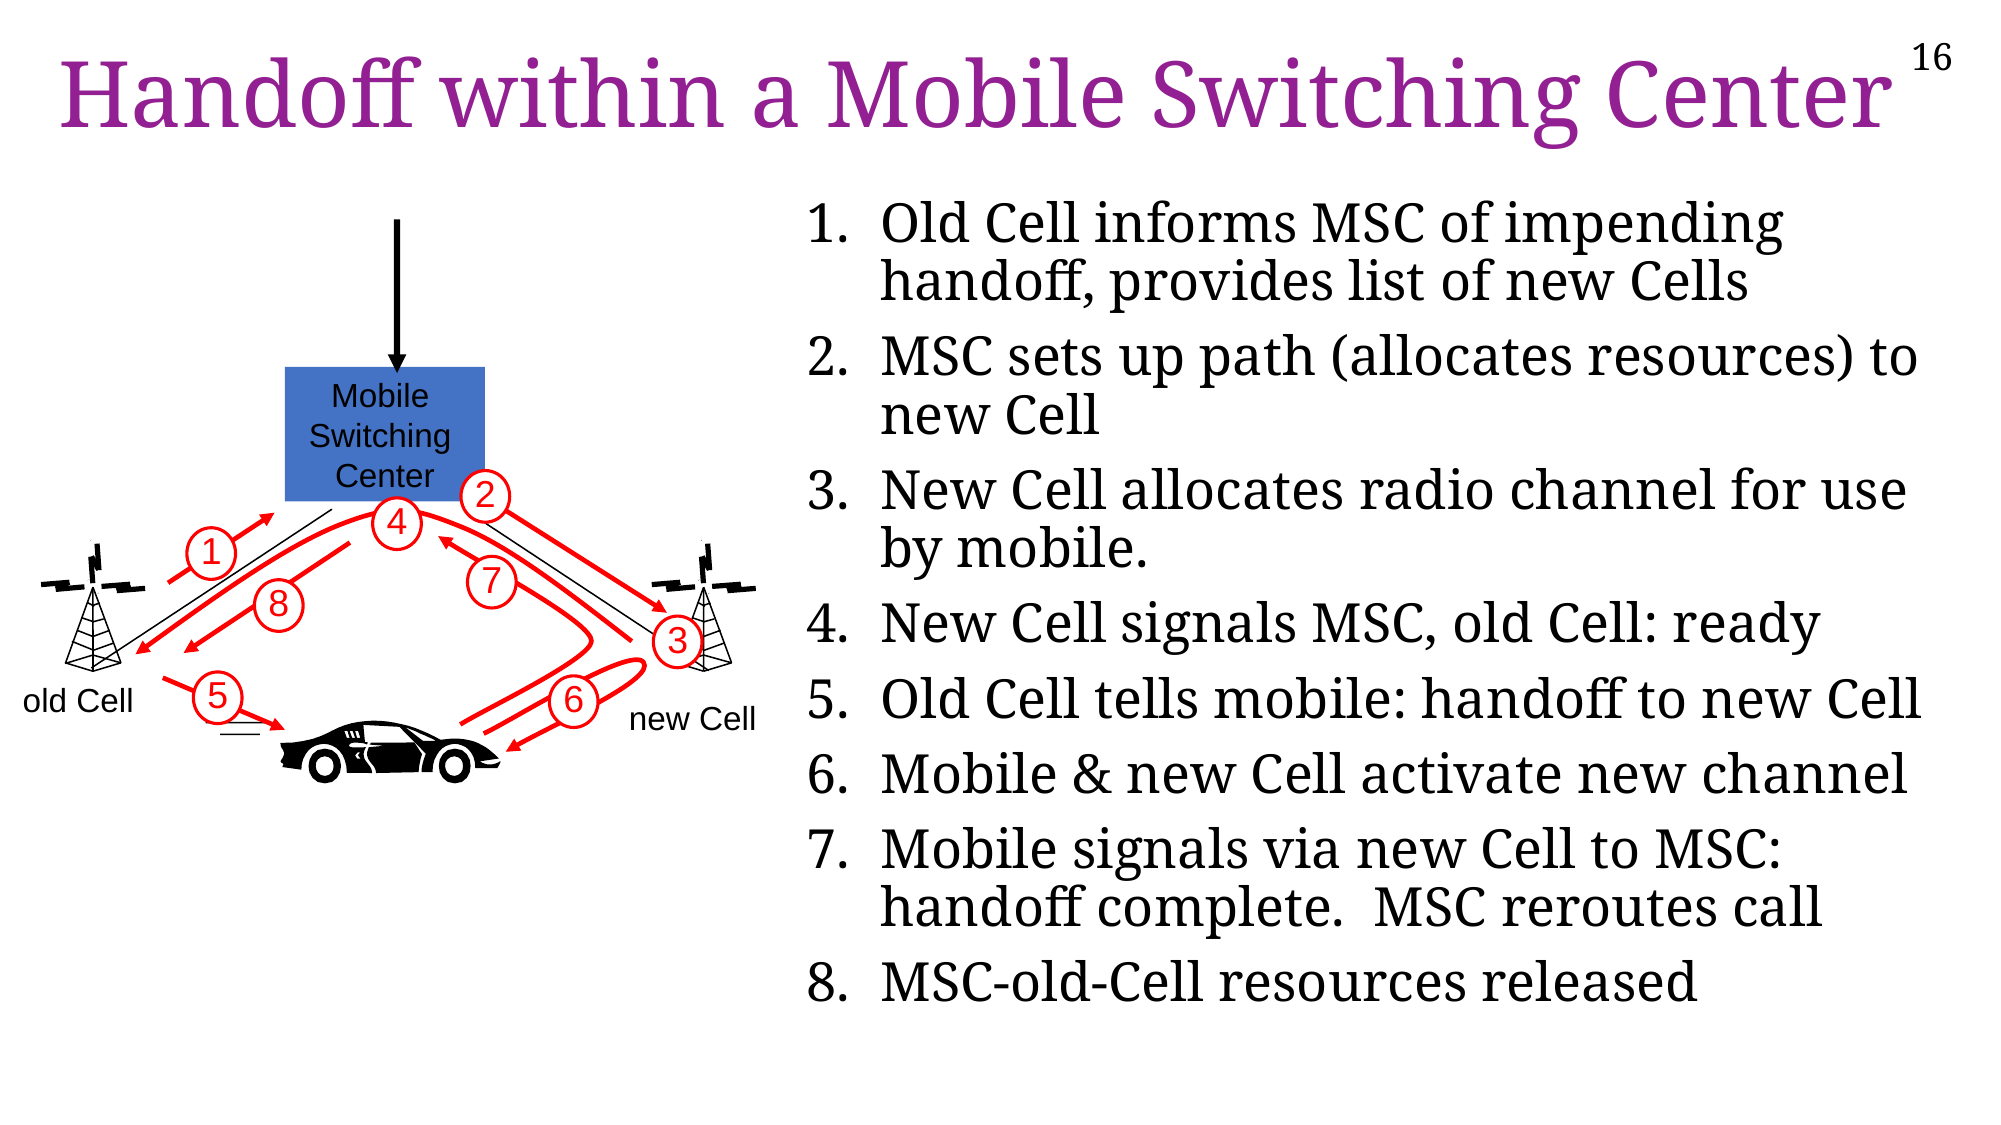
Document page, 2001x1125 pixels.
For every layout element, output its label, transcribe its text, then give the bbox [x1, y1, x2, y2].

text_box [7, 219, 773, 784]
title Handoff within a Mobile Switching Center [43, 25, 1953, 171]
list Old Cell informs MSC of impending handoff, provides list of new Cells MSC sets up path (allocates resources) to new Cell New Cell allocates radio channel for use by mobile. New Cell signals MSC, old Cell: ready Old Cell tells mobile: handoff to new Cell Mobile & new Cell activate new channel Mobile signals via new Cell to MSC: handoff complete. MSC reroutes call MSC-old-Cell resources released [791, 188, 1953, 1106]
